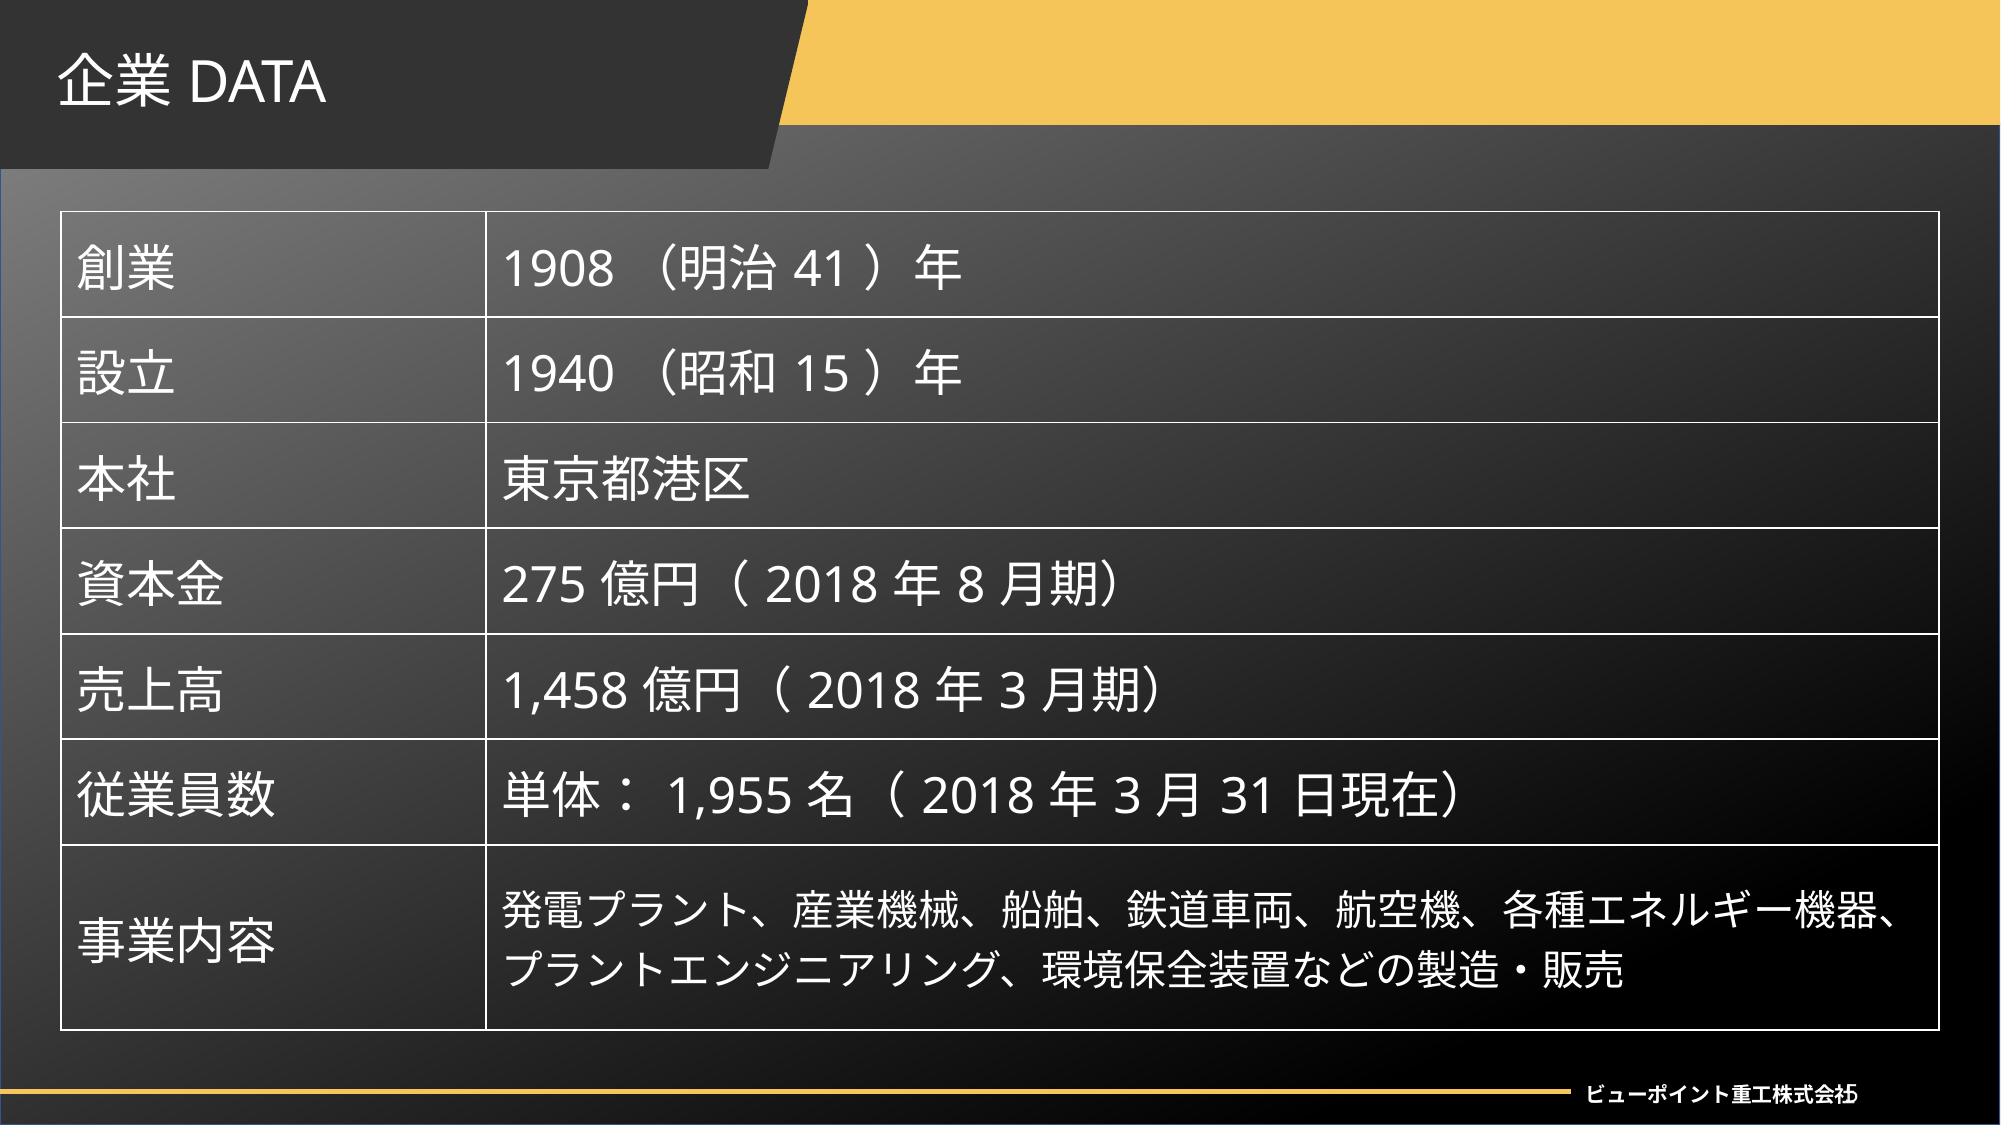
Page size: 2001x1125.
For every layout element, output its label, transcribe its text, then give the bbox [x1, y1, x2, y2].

table_header 1908（明治41）年 [487, 212, 1938, 316]
table_cell 275億円（2018年8月期） [487, 529, 1938, 633]
table_cell 東京都港区 [487, 423, 1938, 527]
table_cell 発電プラント、産業機械、船舶、鉄道車両、航空機、各種エネルギー機器、プラントエンジニアリング、環境保全装置などの製造・販売 [487, 846, 1938, 1029]
table_cell 単体：1,955名（2018年3月31日現在） [487, 740, 1938, 844]
title 企業DATA [41, 43, 1096, 123]
table_cell 1,458億円（2018年3月期） [487, 635, 1938, 738]
table_cell 事業内容 [62, 846, 485, 1029]
table_header 創業 [62, 212, 485, 316]
table_cell 本社 [62, 423, 485, 527]
table_cell 設立 [62, 318, 485, 422]
table_cell 売上高 [62, 635, 485, 738]
table_cell 資本金 [62, 529, 485, 633]
table_cell 1940（昭和15）年 [487, 318, 1938, 422]
table_cell 従業員数 [62, 740, 485, 844]
